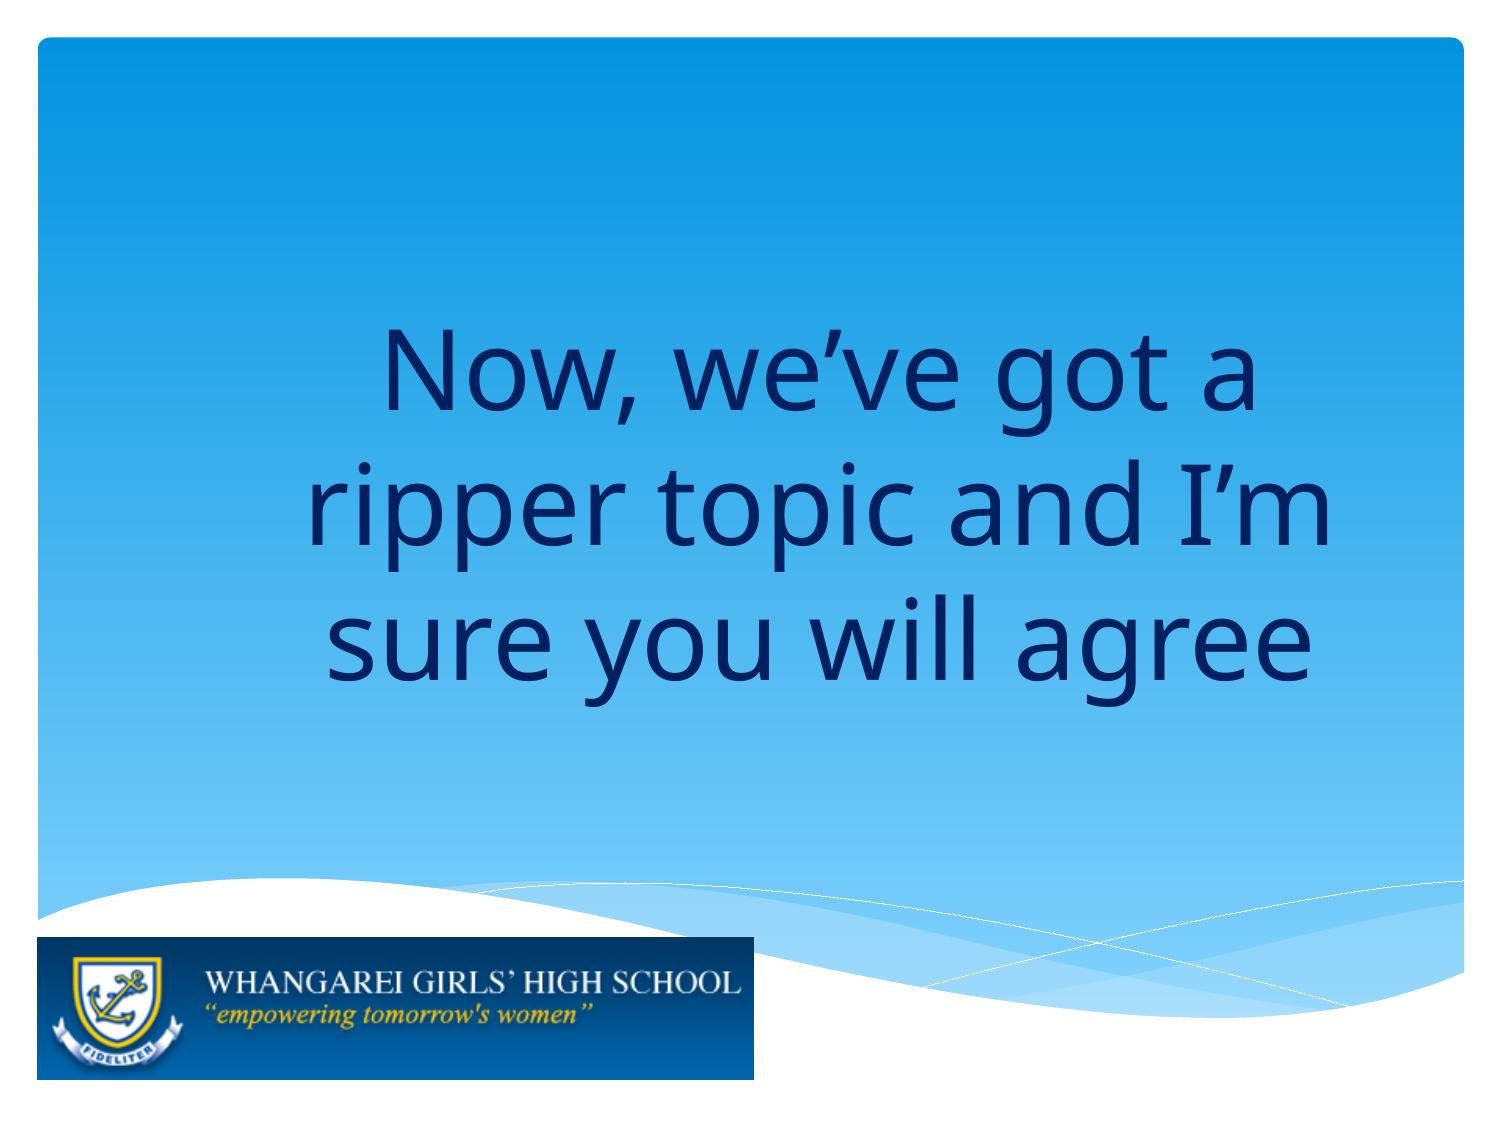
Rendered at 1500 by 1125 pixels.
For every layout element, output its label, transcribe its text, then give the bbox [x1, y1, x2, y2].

picture [37, 937, 754, 1080]
text_box Now, we’ve got a ripper topic and I’m sure you will agree [194, 290, 1447, 752]
